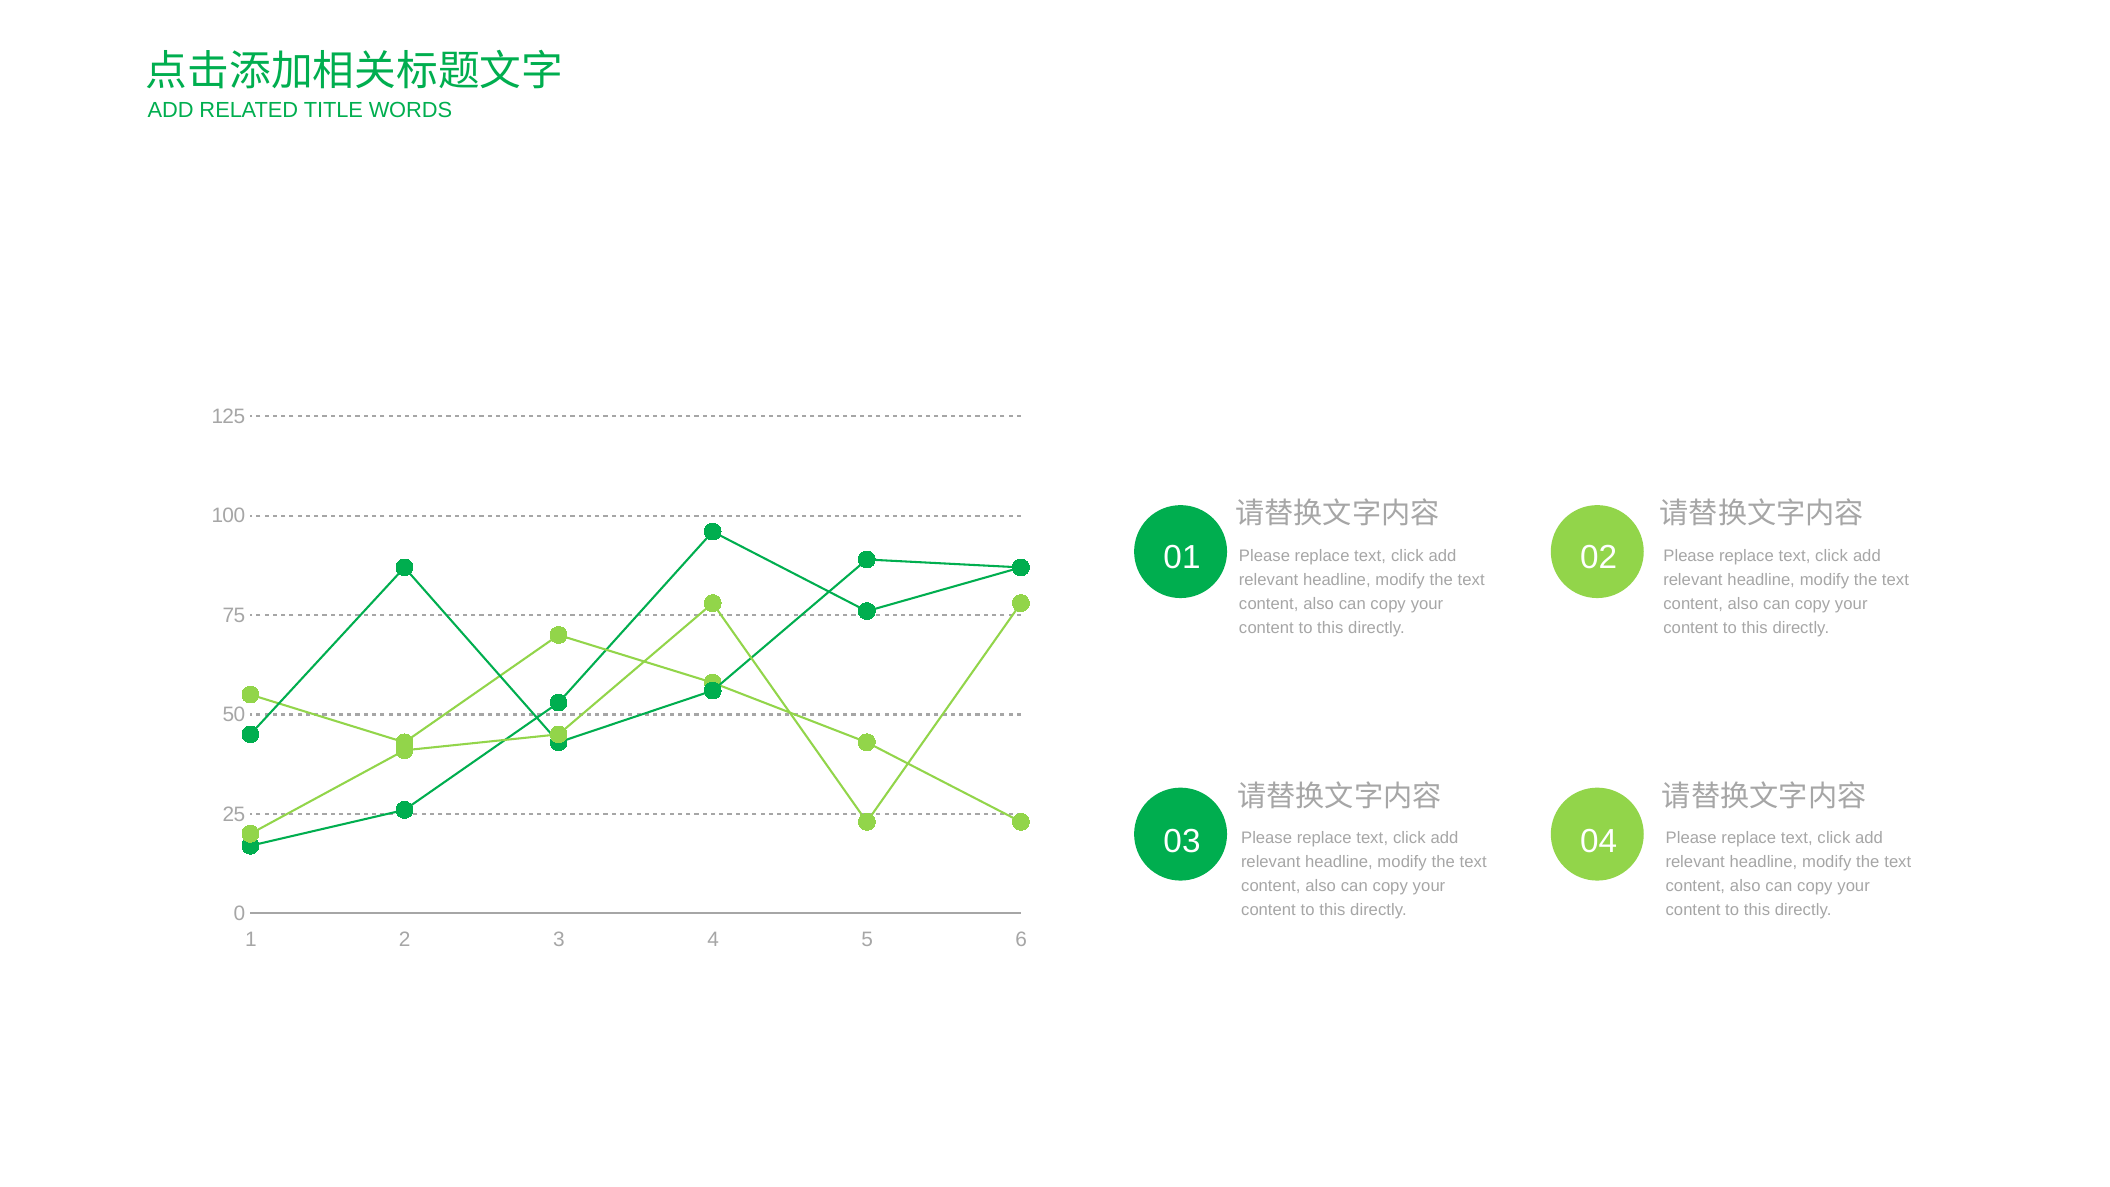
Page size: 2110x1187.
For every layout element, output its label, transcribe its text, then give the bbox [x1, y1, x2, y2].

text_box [1550, 487, 1912, 636]
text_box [1134, 770, 1490, 919]
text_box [1134, 487, 1488, 636]
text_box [1550, 770, 1915, 919]
text_box ADD RELATED TITLE WORDS [147, 96, 453, 123]
chart [189, 384, 1040, 967]
text_box 点击添加相关标题文字 [145, 43, 564, 95]
